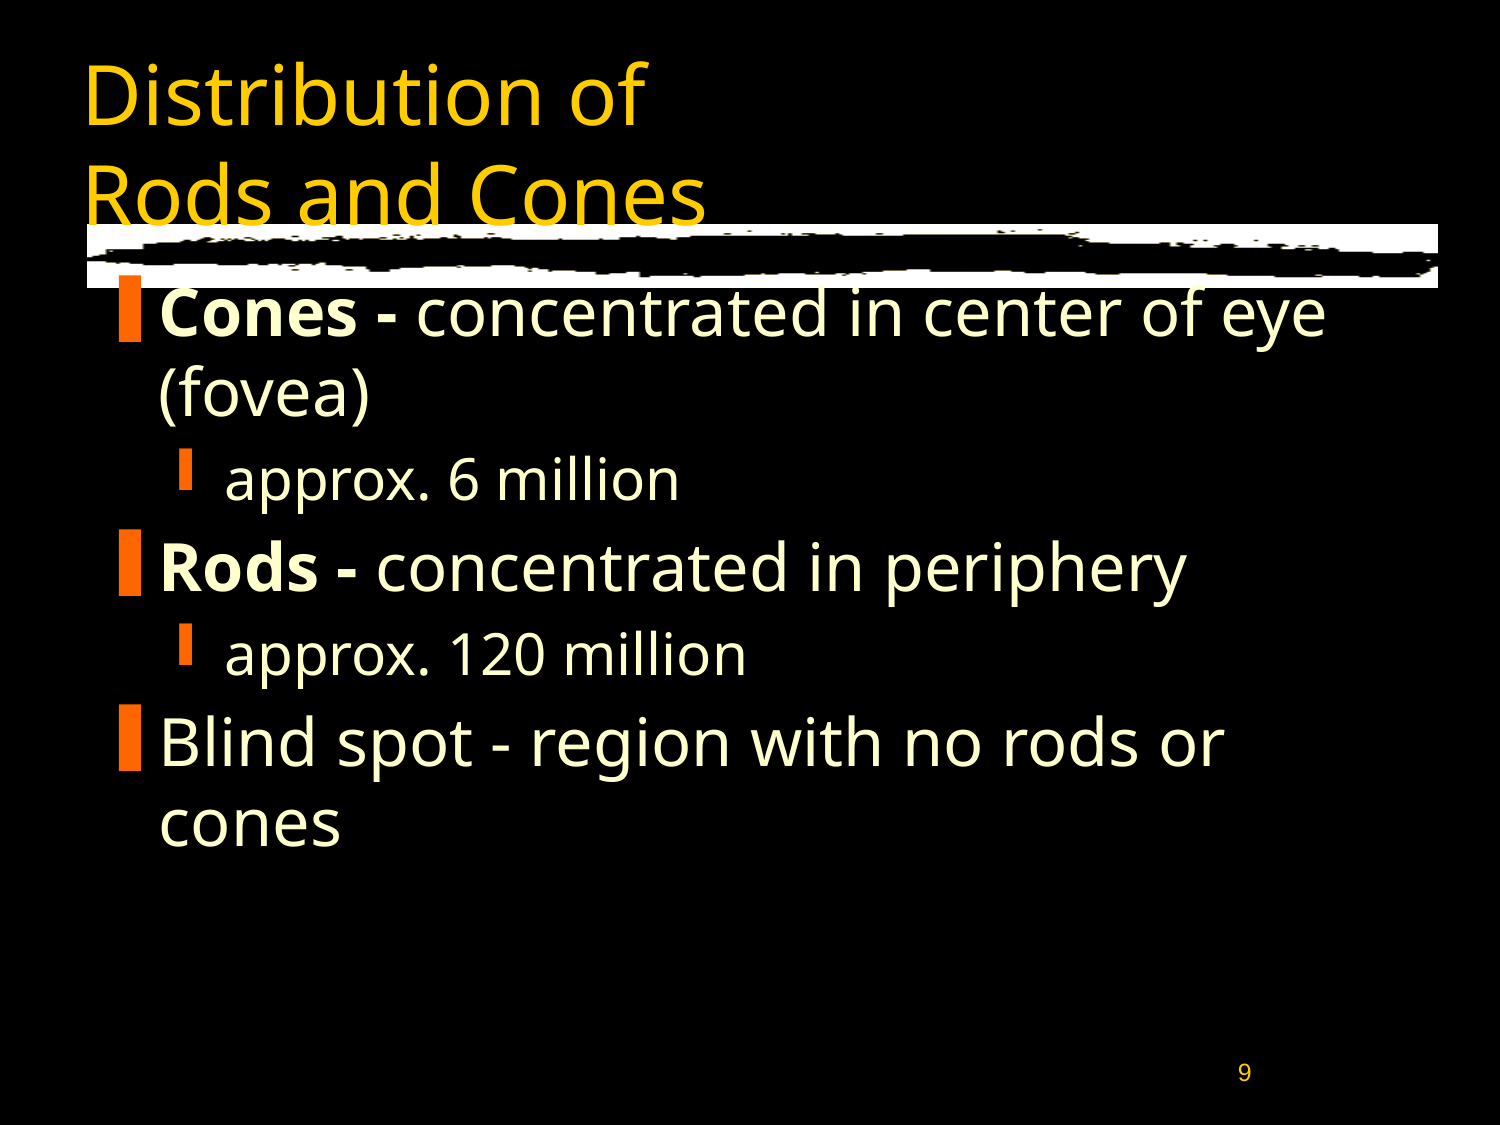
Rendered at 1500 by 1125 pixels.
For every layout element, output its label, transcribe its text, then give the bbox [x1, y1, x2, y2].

title Distribution of Rods and Cones [66, 62, 1401, 251]
list Cones - concentrated in center of eye (fovea) approx. 6 million Rods - concentrated in periphery approx. 120 million Blind spot - region with no rods or cones [87, 262, 1413, 1029]
